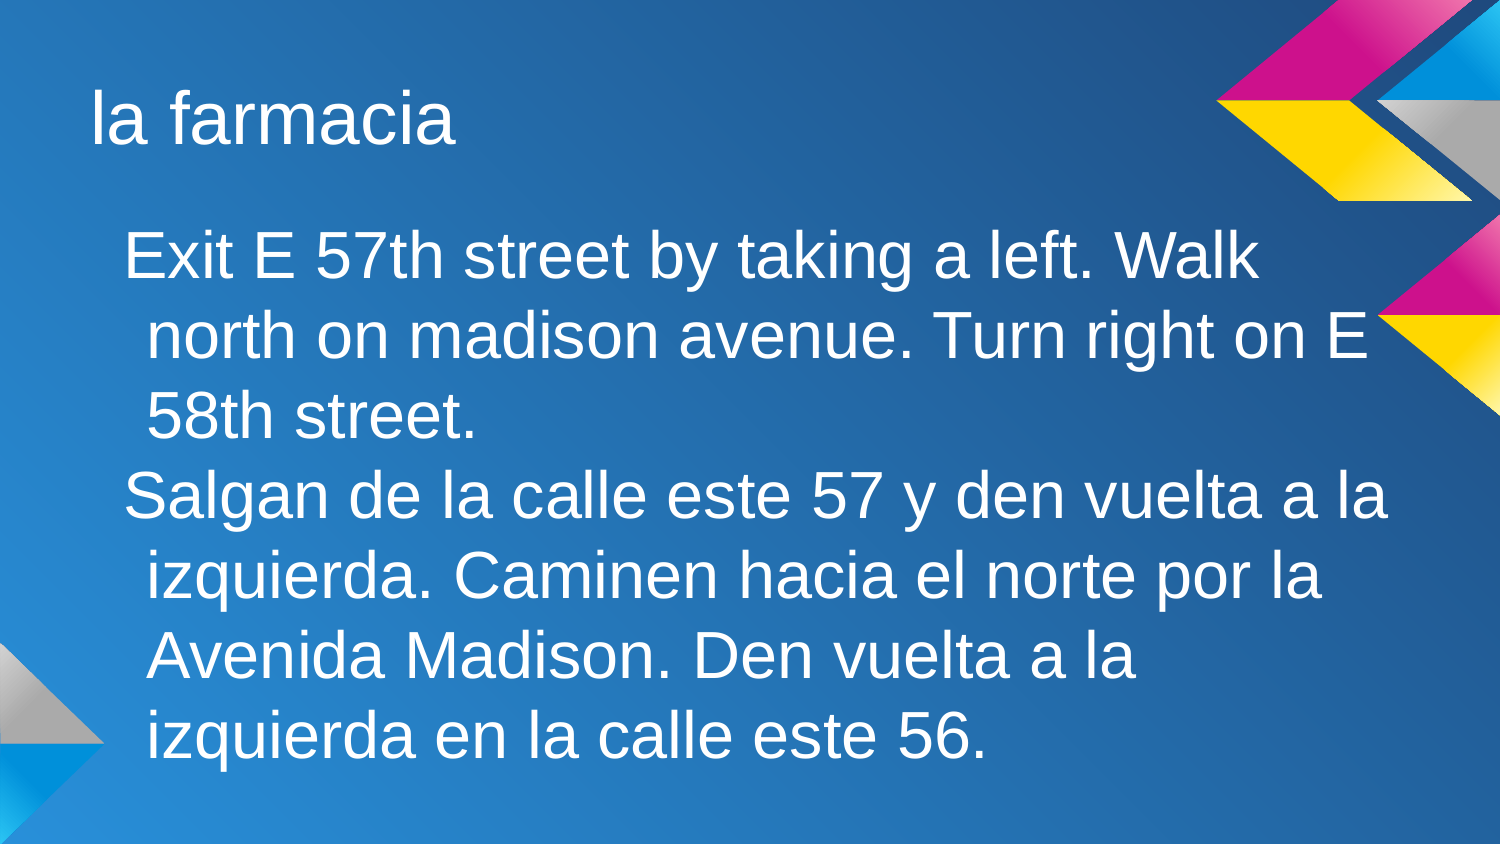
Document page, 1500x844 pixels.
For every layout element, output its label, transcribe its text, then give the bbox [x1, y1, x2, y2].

list Exit E 57th street by taking a left. Walk north on madison avenue. Turn right on E 58th street. Salgan de la calle este 57 y den vuelta a la izquierda. Caminen hacia el norte por la Avenida Madison. Den vuelta a la izquierda en la calle este 56. [75, 196, 1425, 793]
title la farmacia [75, 33, 1204, 175]
